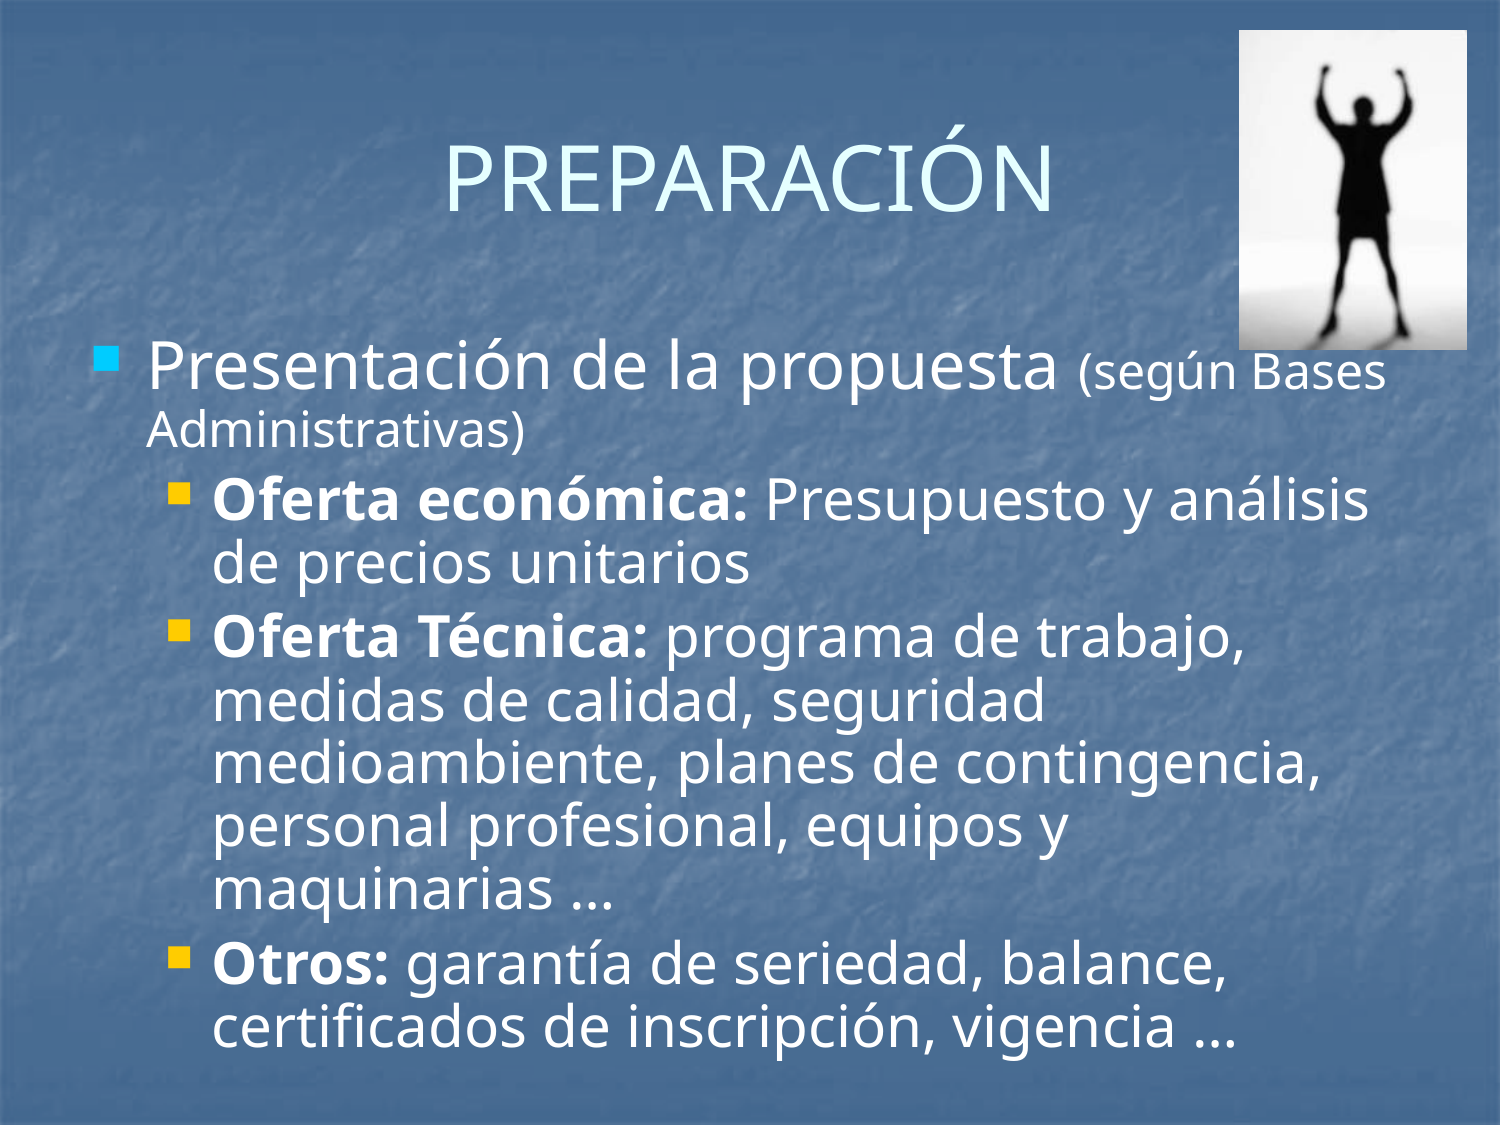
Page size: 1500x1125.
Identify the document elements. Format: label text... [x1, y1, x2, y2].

picture [1239, 30, 1468, 351]
list Presentación de la propuesta (según Bases Administrativas) Oferta económica: Presupuesto y análisis de precios unitarios Oferta Técnica: programa de trabajo, medidas de calidad, seguridad medioambiente, planes de contingencia, personal profesional, equipos y maquinarias … Otros: garantía de seriedad, balance, certificados de inscripción, vigencia … [74, 324, 1426, 1001]
title PREPARACIÓN [74, 62, 1234, 288]
